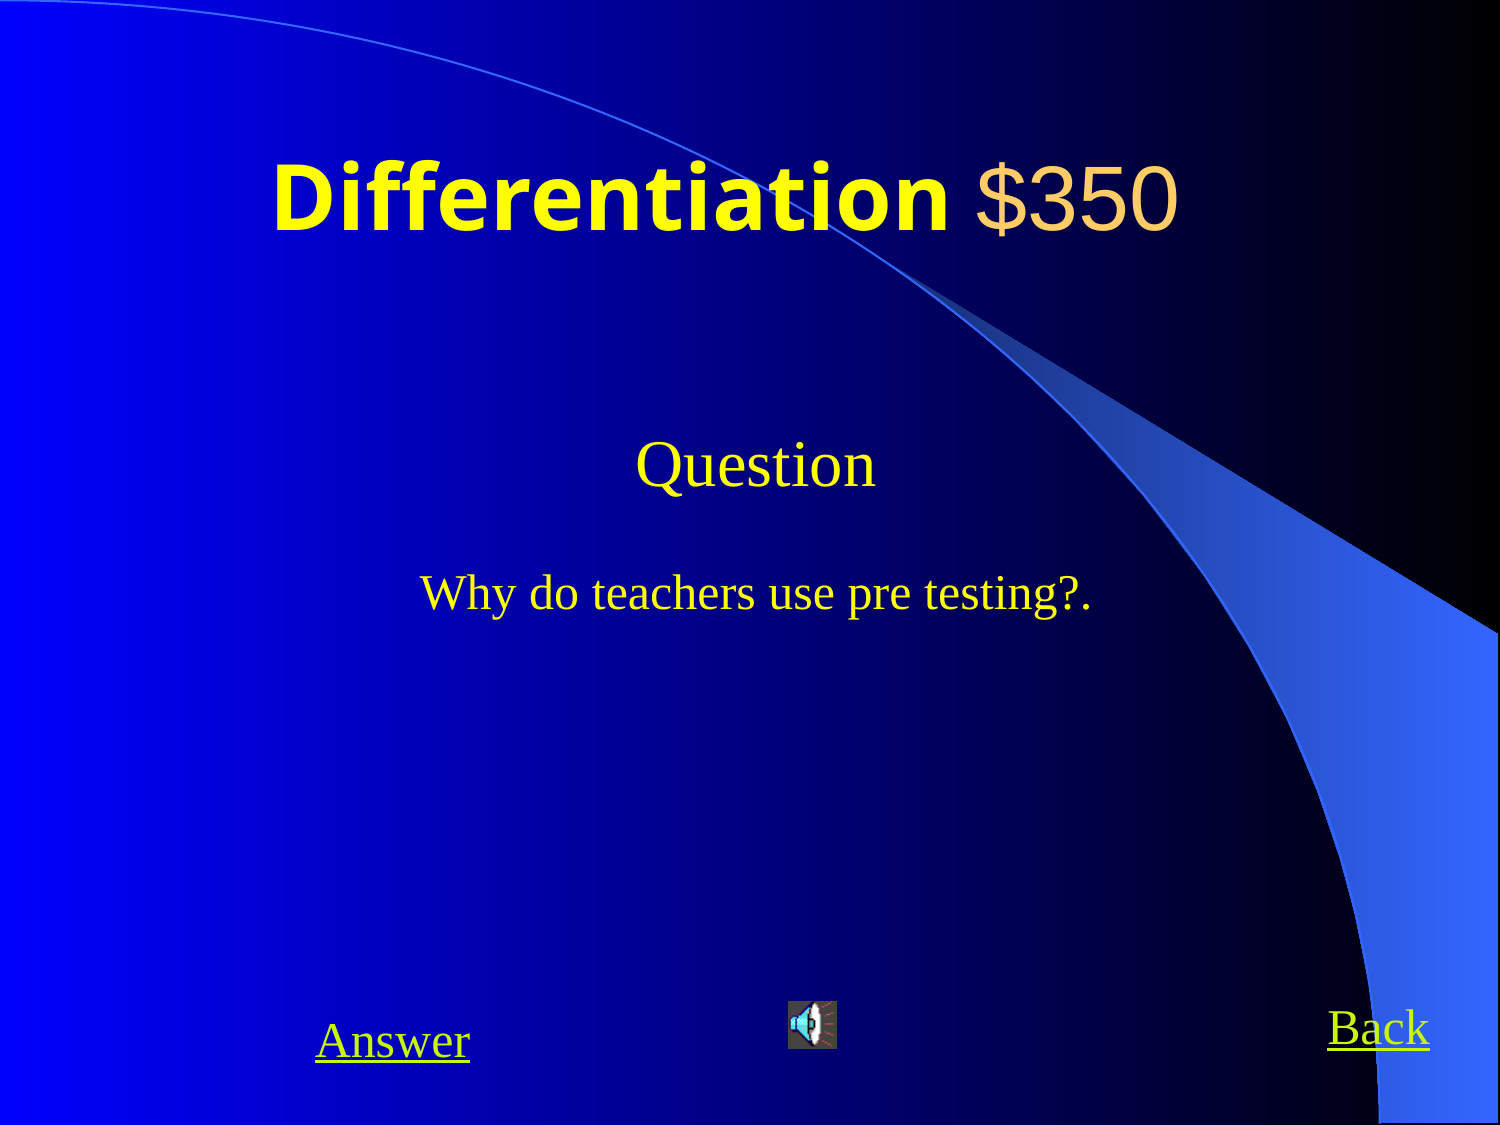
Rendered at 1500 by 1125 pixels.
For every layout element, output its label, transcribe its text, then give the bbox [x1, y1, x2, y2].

text_box Answer [300, 999, 625, 1075]
picture [787, 999, 838, 1051]
text_box Question Why do teachers use pre testing?. [99, 412, 1413, 688]
title Differentiation $350 [87, 99, 1363, 288]
text_box Back [1312, 987, 1446, 1063]
